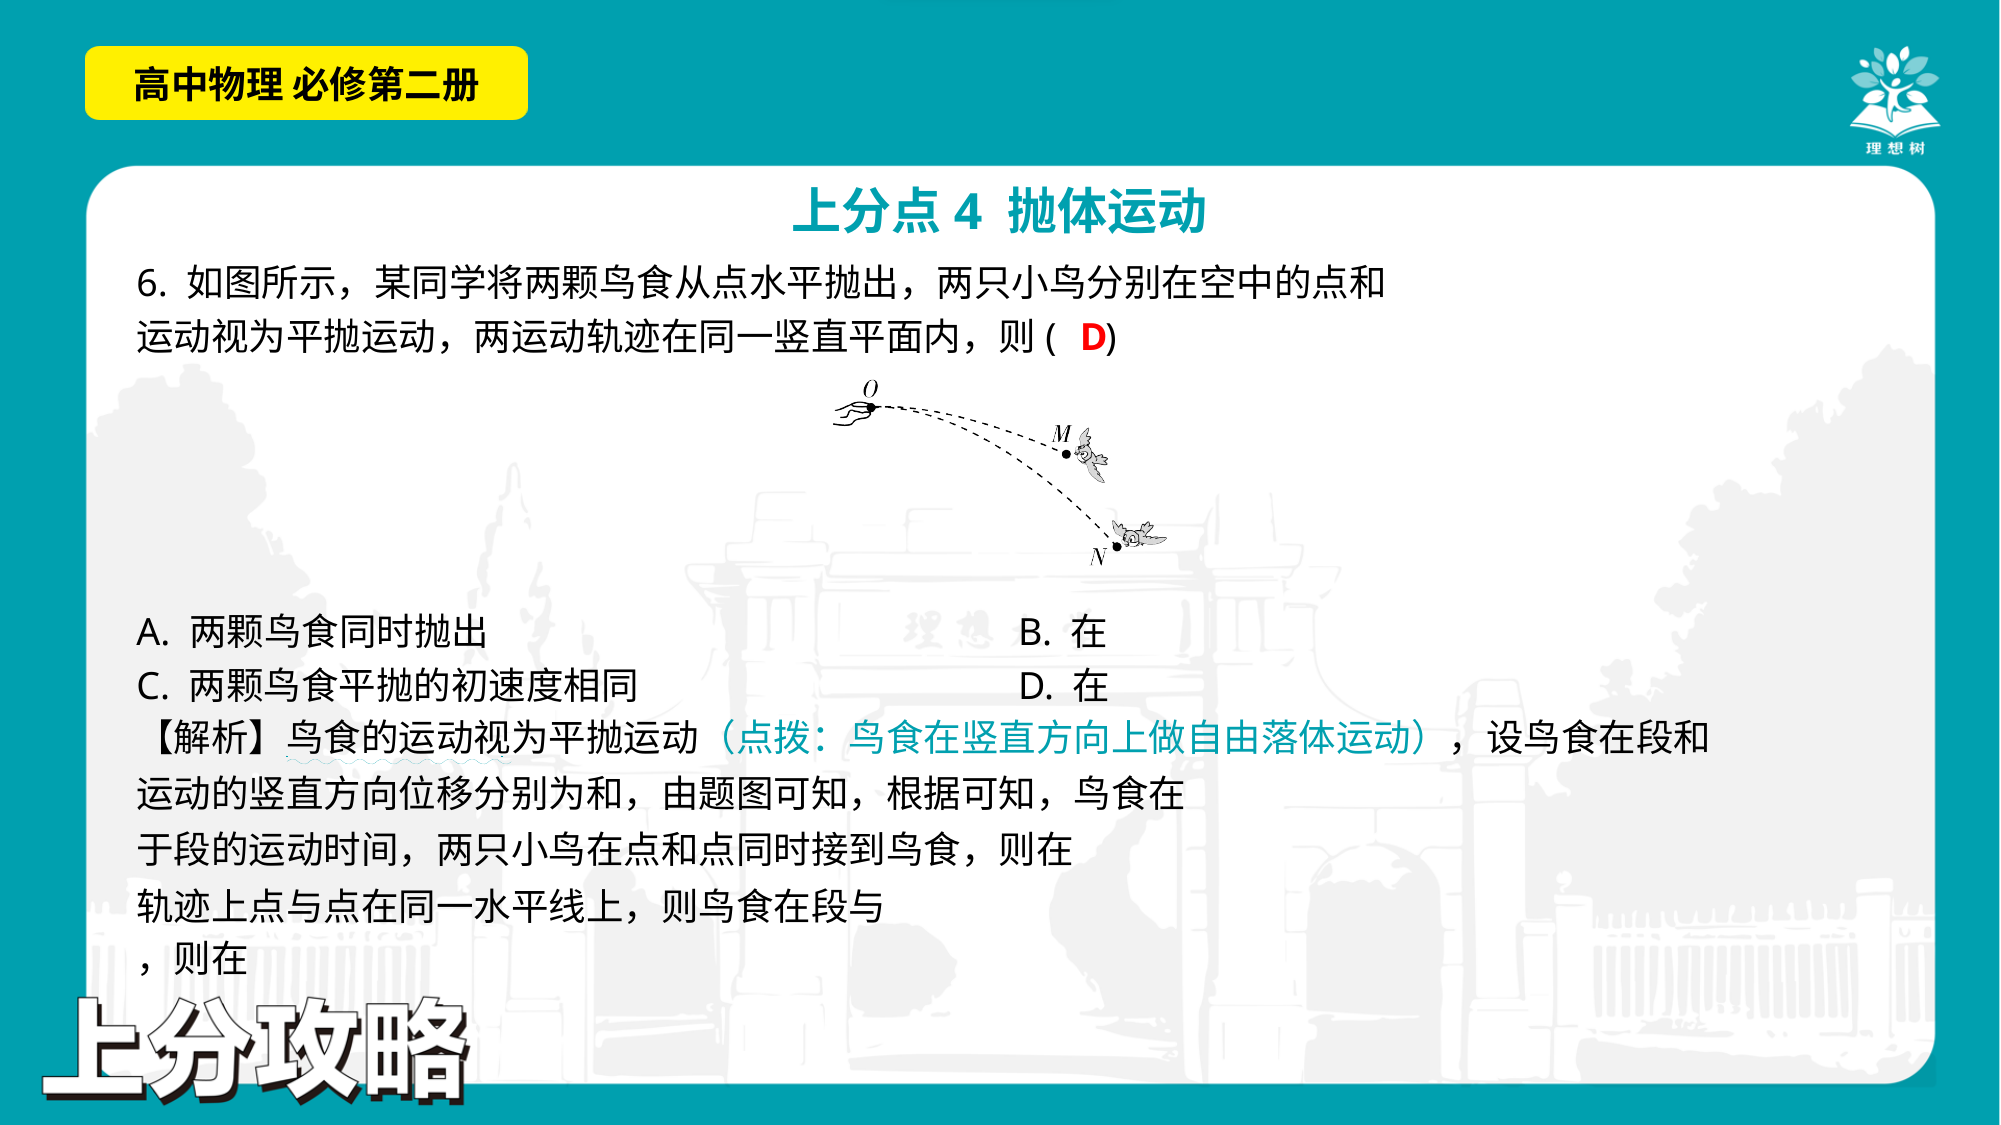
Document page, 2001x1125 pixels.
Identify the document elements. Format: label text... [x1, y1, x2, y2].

picture [0, 0, 2000, 1125]
text_box D [1066, 303, 1121, 354]
text_box . . [285, 701, 700, 760]
